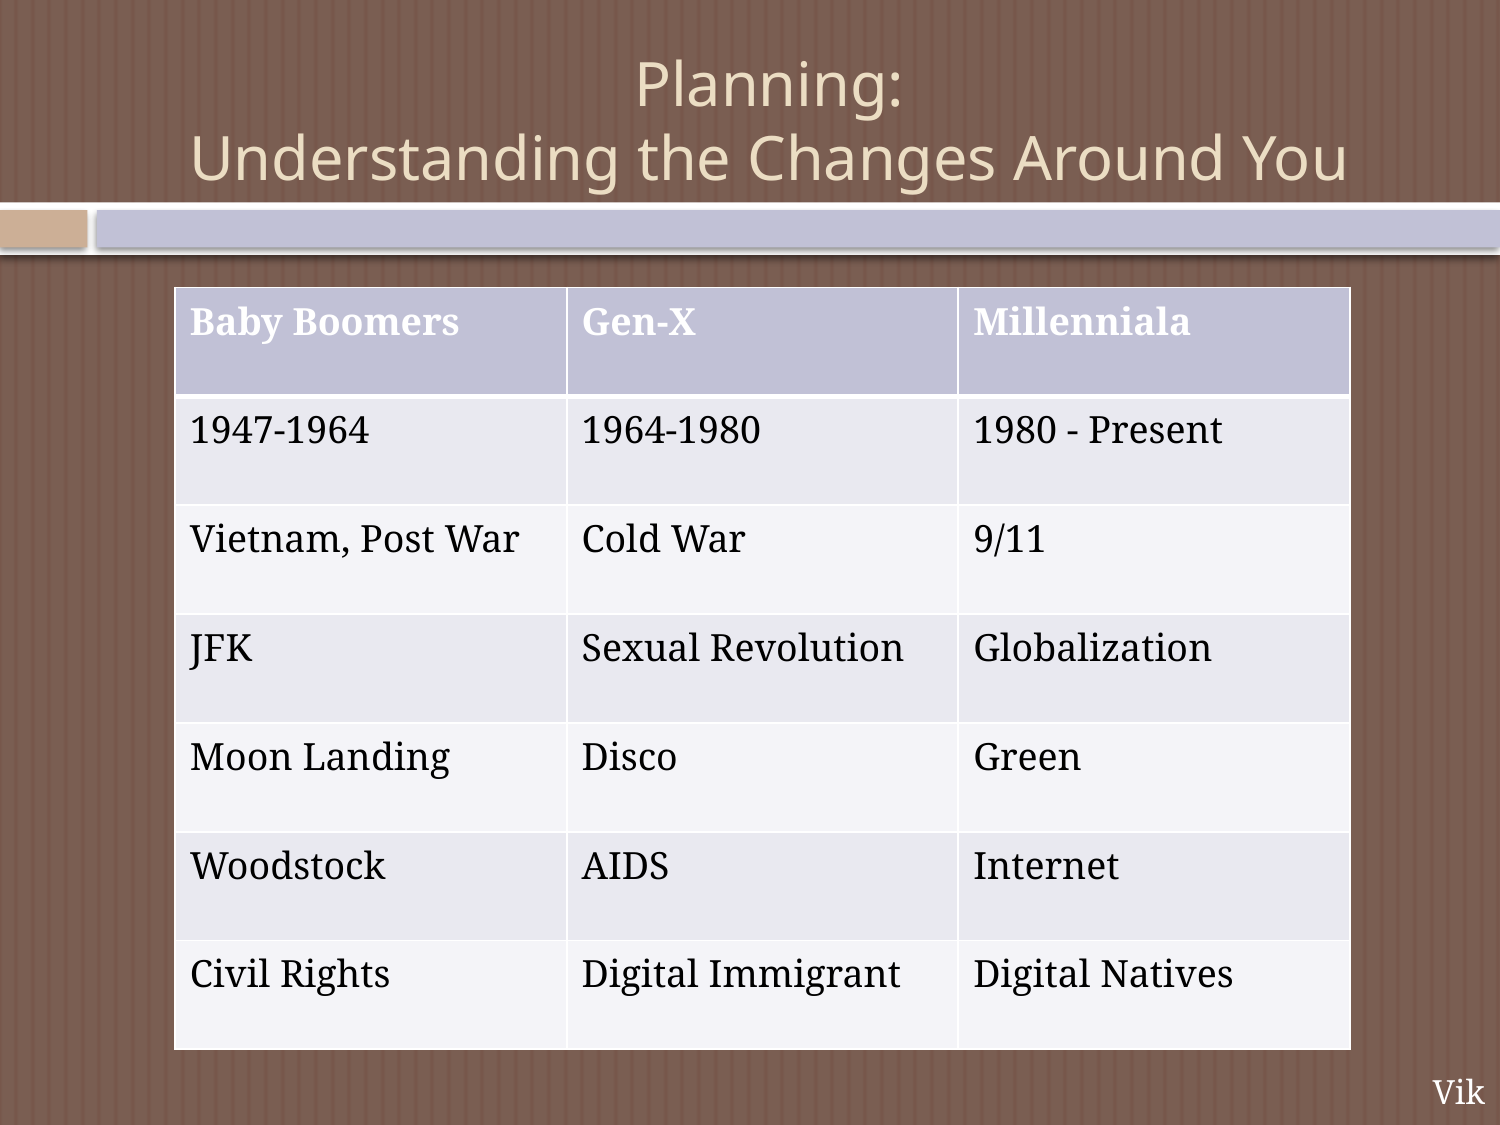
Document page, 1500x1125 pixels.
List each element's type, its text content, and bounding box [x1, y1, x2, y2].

table_cell Vietnam, Post War [176, 506, 566, 613]
text_box Vik [1175, 1064, 1500, 1119]
table_cell 9/11 [959, 506, 1349, 613]
table_cell Cold War [568, 506, 957, 613]
table_header Gen-X [568, 288, 957, 394]
table_cell Green [959, 724, 1349, 831]
table_cell Woodstock [176, 833, 566, 940]
table_cell Digital Natives [959, 941, 1349, 1048]
title Planning: Understanding the Changes Around You [100, 37, 1438, 200]
table_cell 1947-1964 [176, 399, 566, 504]
table_cell 1980 - Present [959, 399, 1349, 504]
table_header Millenniala [959, 288, 1349, 394]
table_cell Moon Landing [176, 724, 566, 831]
table_cell Disco [568, 724, 957, 831]
table_cell 1964-1980 [568, 399, 957, 504]
table_cell JFK [176, 615, 566, 722]
table_cell Internet [959, 833, 1349, 940]
table_cell Civil Rights [176, 941, 566, 1048]
table_cell Globalization [959, 615, 1349, 722]
table_cell Digital Immigrant [568, 941, 957, 1048]
table_cell Sexual Revolution [568, 615, 957, 722]
table_header Baby Boomers [176, 288, 566, 394]
table_cell AIDS [568, 833, 957, 940]
